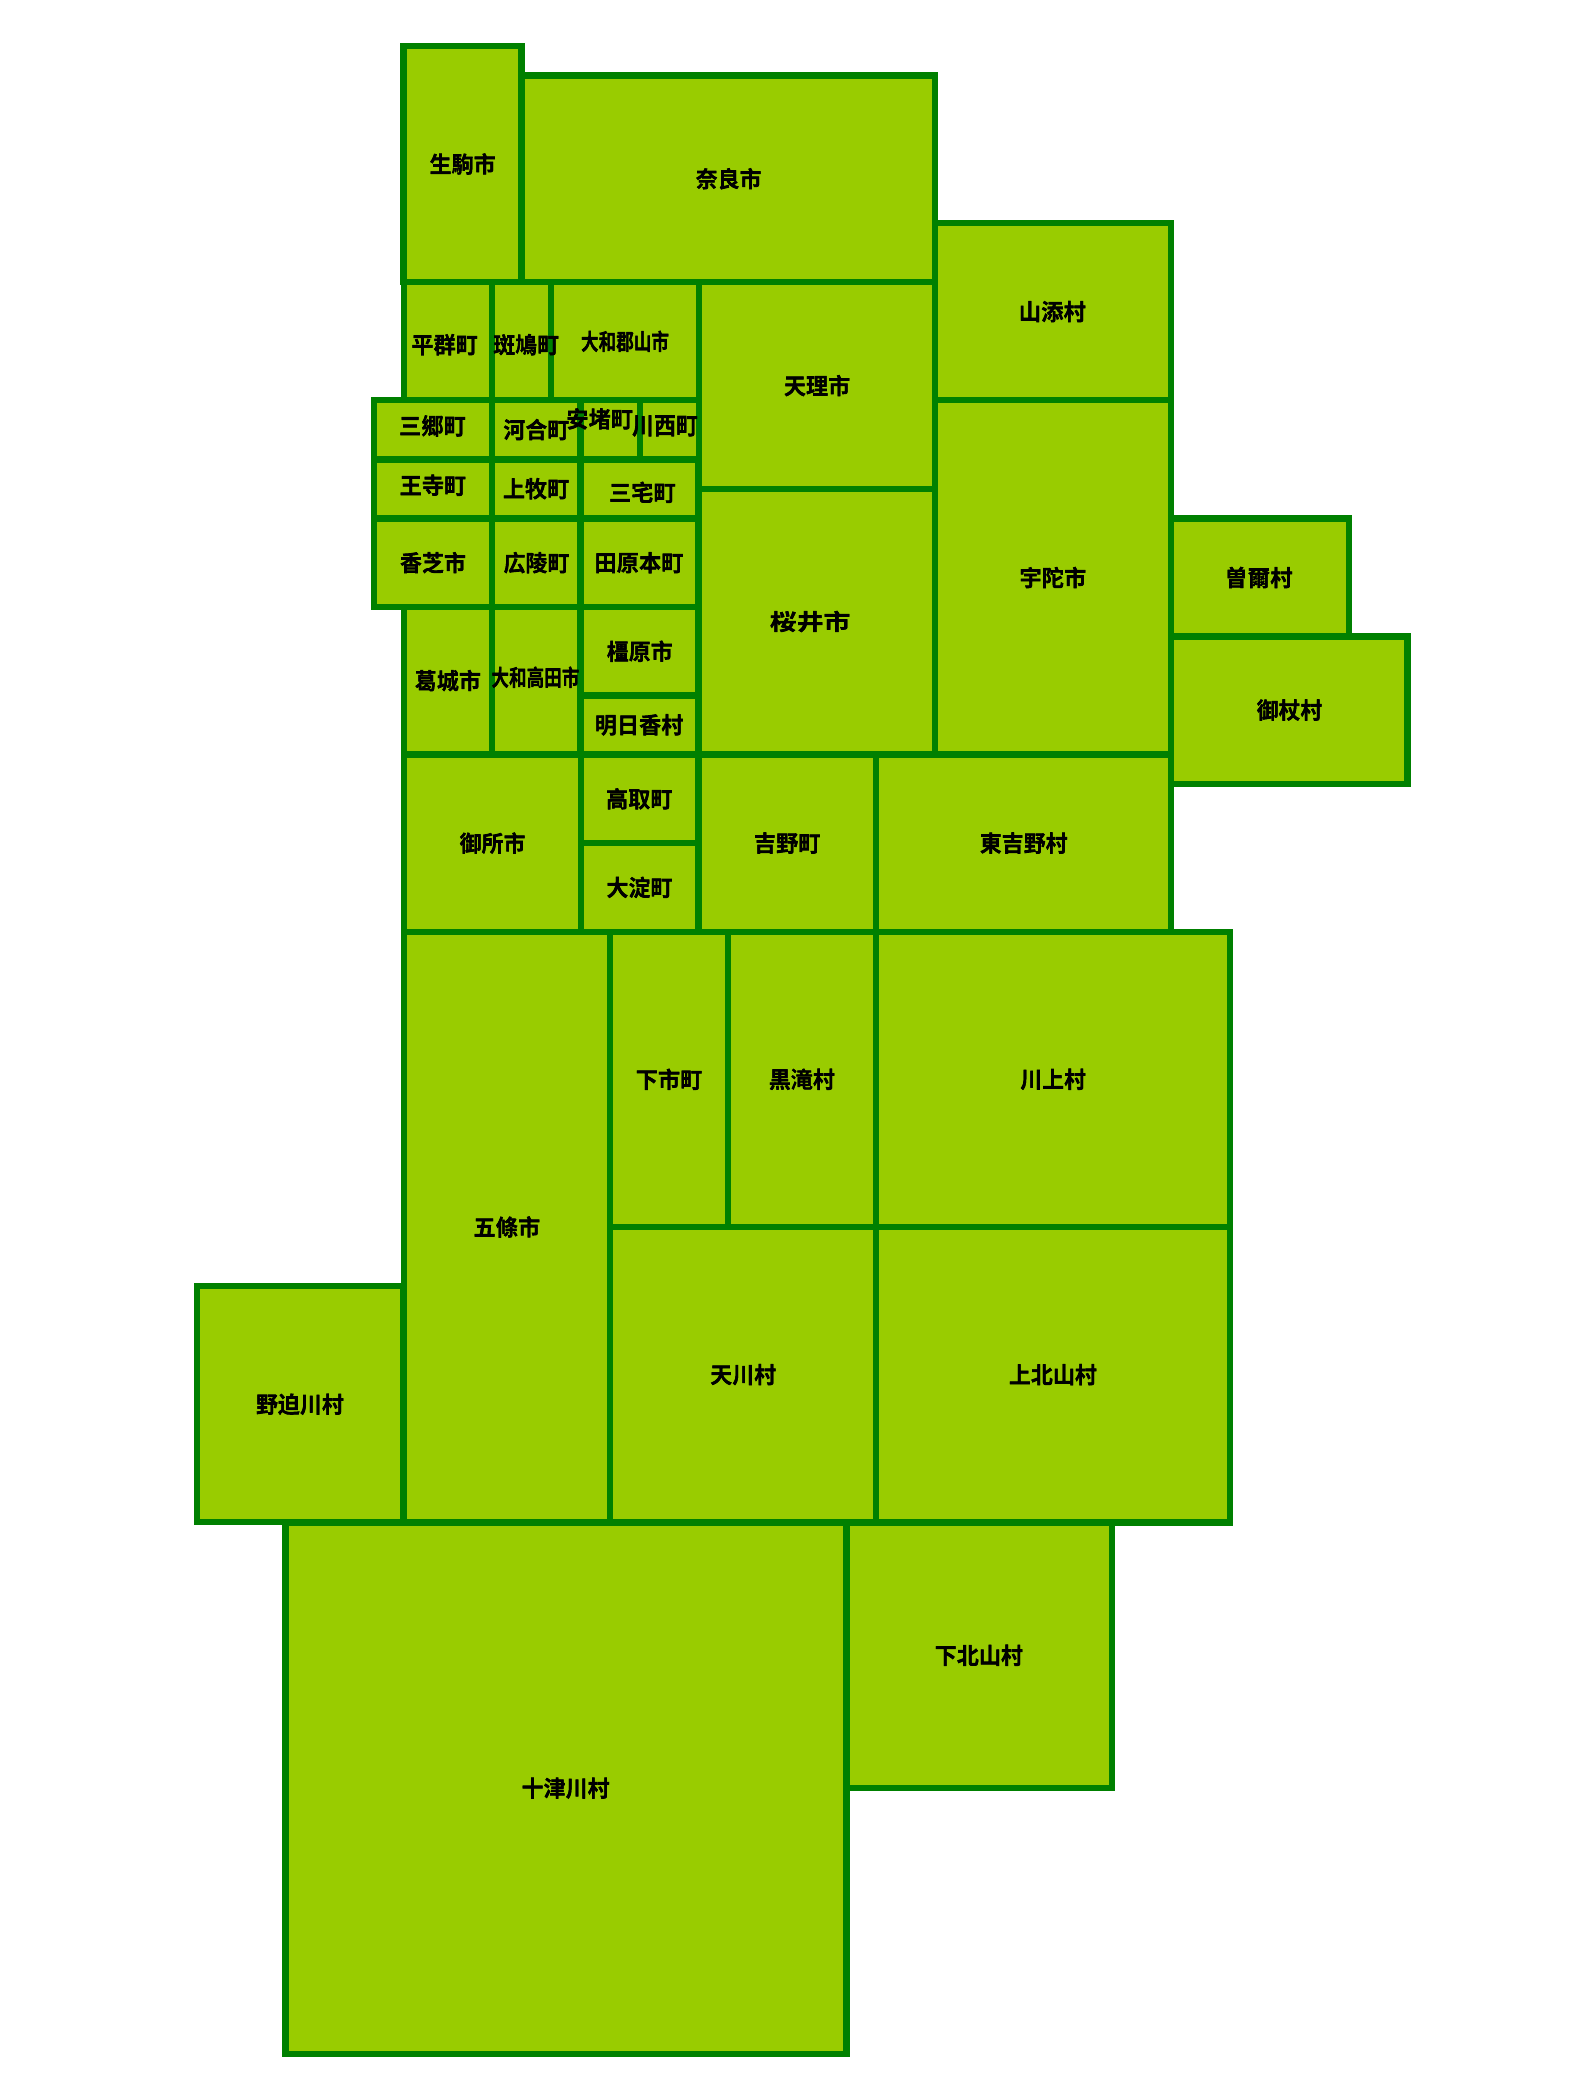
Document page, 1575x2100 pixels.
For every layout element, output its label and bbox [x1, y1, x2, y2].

text_box [567, 407, 633, 431]
text_box [606, 876, 673, 899]
text_box [1009, 1363, 1097, 1386]
text_box [415, 669, 481, 692]
text_box [784, 374, 850, 397]
text_box [596, 713, 684, 737]
text_box [491, 666, 580, 689]
text_box [412, 333, 478, 356]
text_box [196, 45, 1408, 2055]
text_box [493, 333, 559, 356]
text_box [610, 481, 676, 504]
text_box [769, 1068, 835, 1091]
text_box [770, 610, 850, 633]
text_box [400, 474, 466, 497]
text_box [400, 414, 466, 438]
text_box [710, 1363, 776, 1386]
text_box [980, 831, 1068, 855]
text_box [754, 831, 821, 855]
text_box [400, 551, 466, 574]
text_box [1256, 698, 1323, 722]
text_box [581, 330, 669, 353]
text_box [1020, 1068, 1086, 1091]
text_box [695, 167, 762, 190]
text_box [459, 831, 525, 855]
text_box [503, 418, 569, 441]
text_box [522, 1776, 610, 1800]
text_box [935, 1644, 1023, 1667]
text_box [636, 1068, 702, 1091]
text_box [606, 787, 673, 811]
text_box [503, 551, 570, 574]
text_box [1020, 300, 1086, 323]
text_box [632, 414, 698, 438]
text_box [503, 477, 569, 500]
text_box [256, 1393, 344, 1416]
text_box [1227, 566, 1293, 589]
text_box [474, 1215, 540, 1239]
text_box [596, 551, 684, 574]
text_box [429, 152, 496, 176]
text_box [1020, 566, 1086, 589]
text_box [606, 640, 673, 663]
